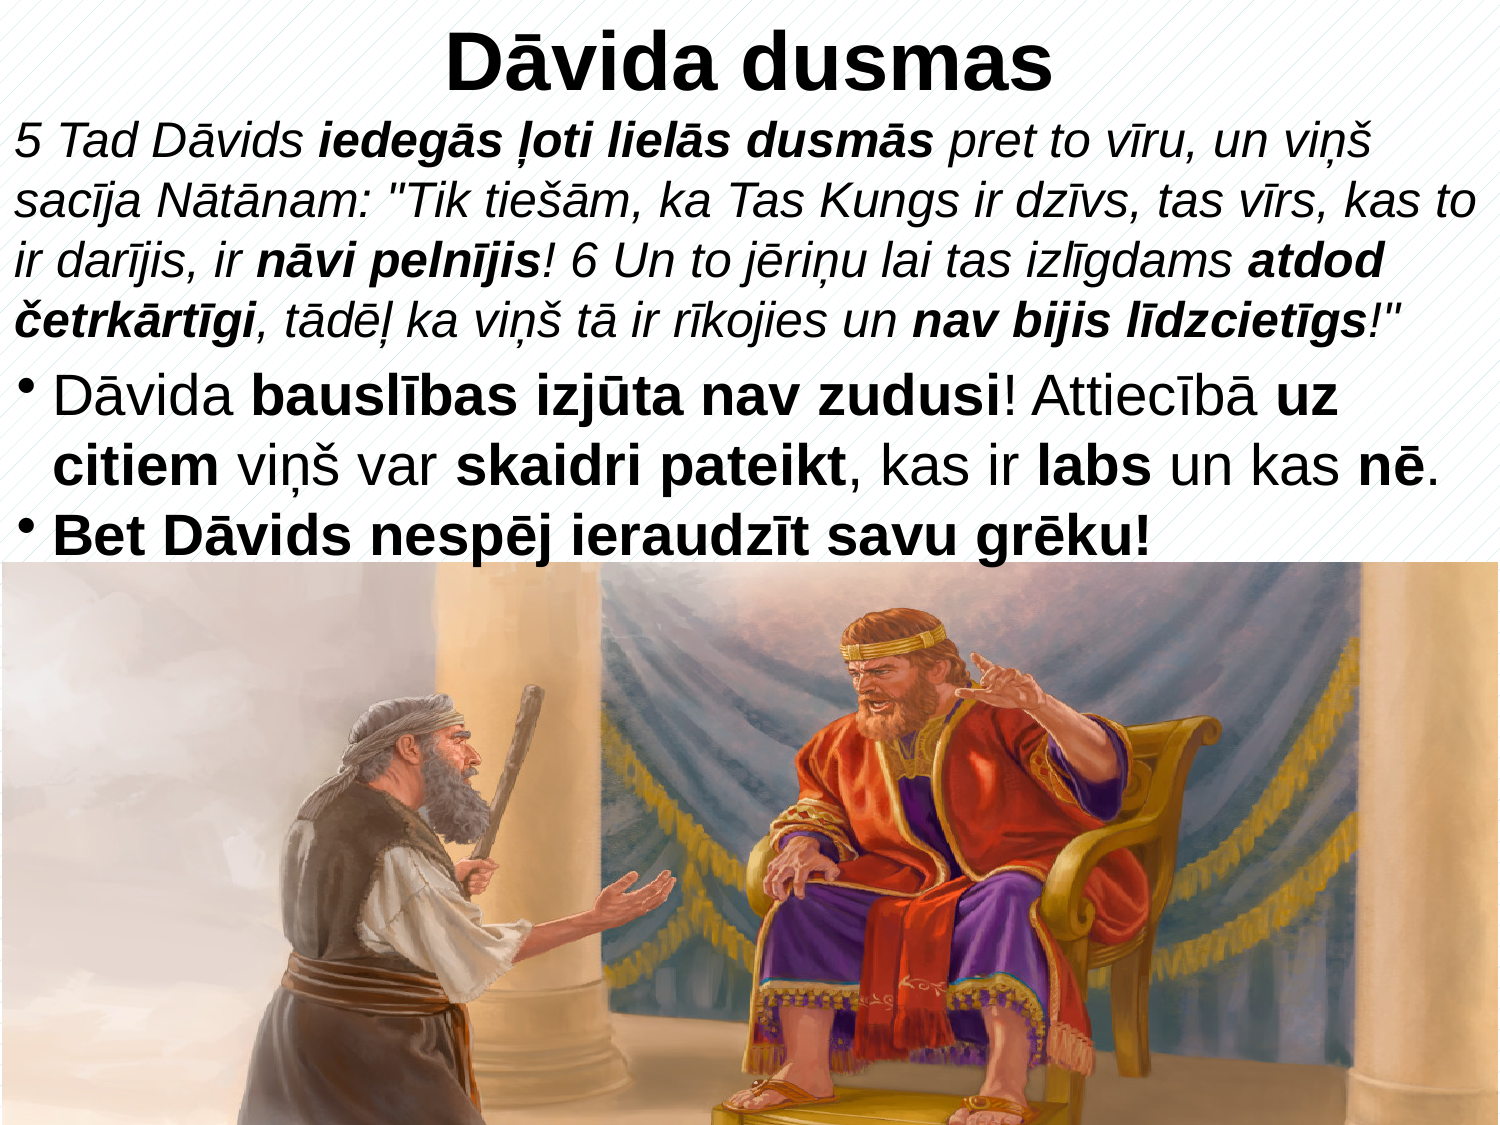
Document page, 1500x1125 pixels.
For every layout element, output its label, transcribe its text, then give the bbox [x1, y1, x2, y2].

picture [1, 562, 1498, 1125]
text_box 5 Tad Dāvids iedegās ļoti lielās dusmās pret to vīru, un viņš sacīja Nātānam: "Tik tiešām, ka Tas Kungs ir dzīvs, tas vīrs, kas to ir darījis, ir nāvi pelnījis! 6 Un to jēriņu lai tas izlīgdams atdod četrkārtīgi, tādēļ ka viņš tā ir rīkojies un nav bijis līdzcietīgs!" [0, 176, 1500, 355]
text_box Dāvida bauslības izjūta nav zudusi! Attiecībā uz citiem viņš var skaidri pateikt, kas ir labs un kas nē. Bet Dāvids nespēj ieraudzīt savu grēku! [1, 349, 1500, 562]
text_box Dāvida dusmas [0, 0, 1500, 176]
